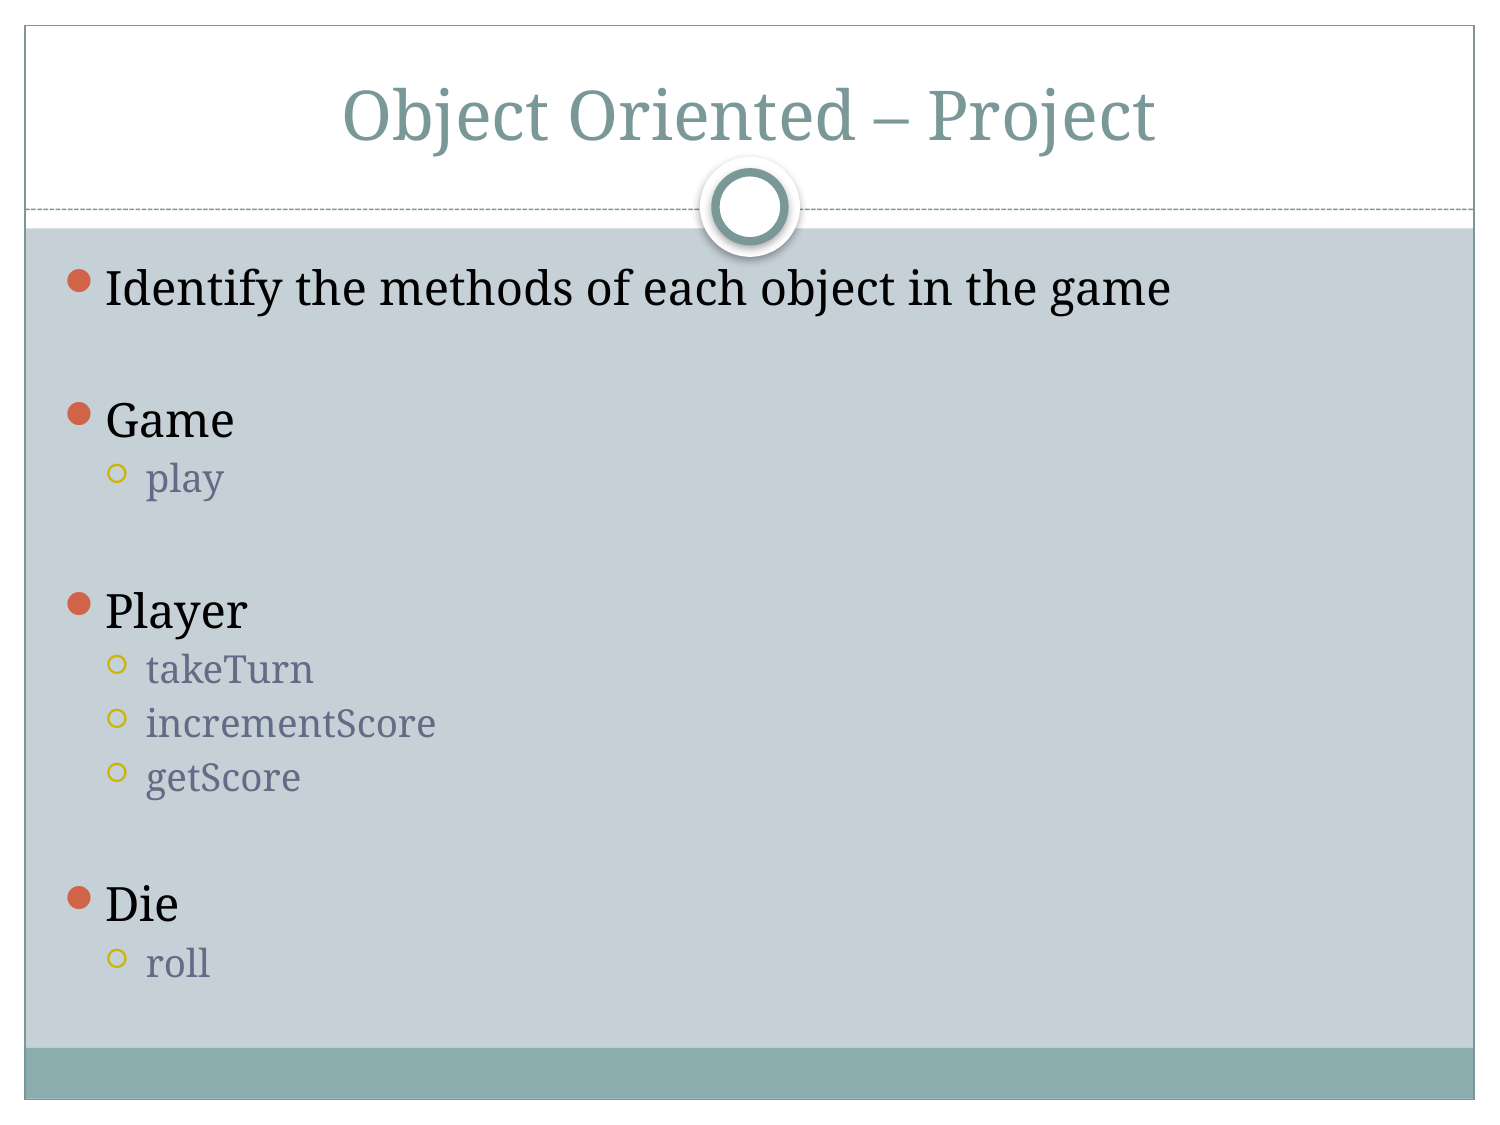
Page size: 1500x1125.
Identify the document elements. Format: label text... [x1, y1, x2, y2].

title Object Oriented – Project [49, 37, 1450, 162]
list Identify the methods of each object in the game Game play Player takeTurn incrementScore getScore Die roll [49, 250, 1445, 1001]
